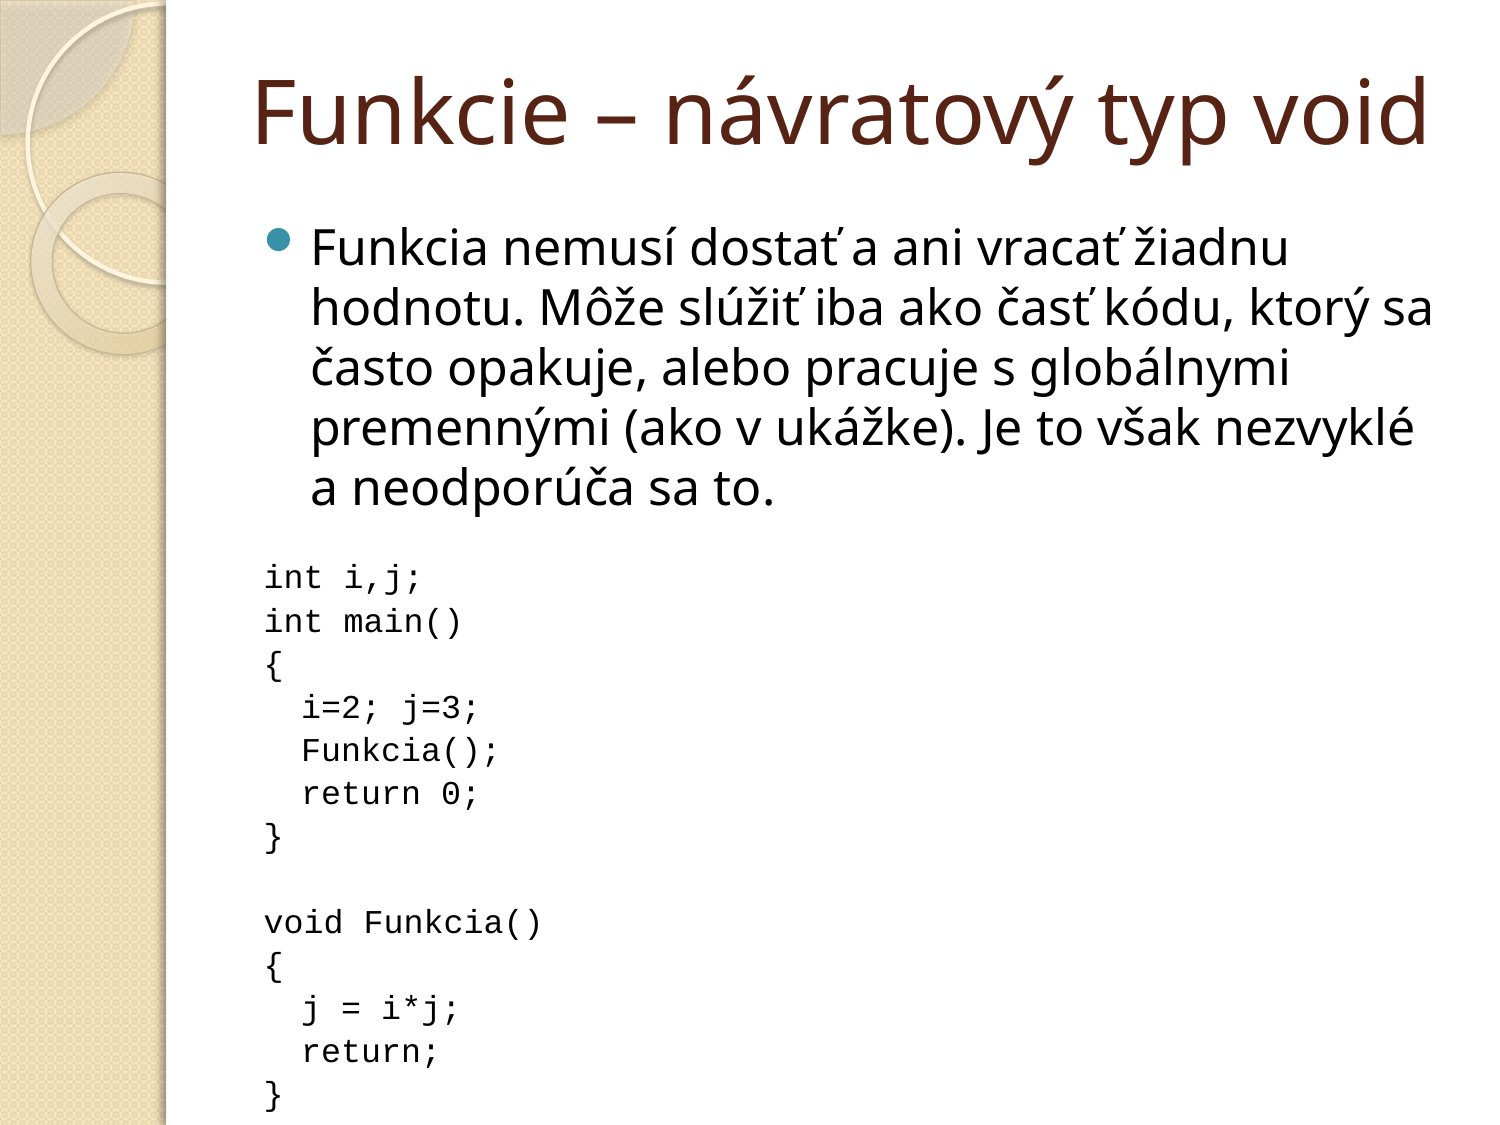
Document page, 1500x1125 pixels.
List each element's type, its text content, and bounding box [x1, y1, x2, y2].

list Funkcia nemusí dostať a ani vracať žiadnu hodnotu. Môže slúžiť iba ako časť kódu, ktorý sa často opakuje, alebo pracuje s globálnymi premennými (ako v ukážke). Je to však nezvyklé a neodporúča sa to. int i,j; int main() { i=2; j=3; Funkcia(); return 0; } void Funkcia() { j = i*j; return; } [235, 208, 1466, 1125]
title Funkcie – návratový typ void [235, 45, 1466, 173]
